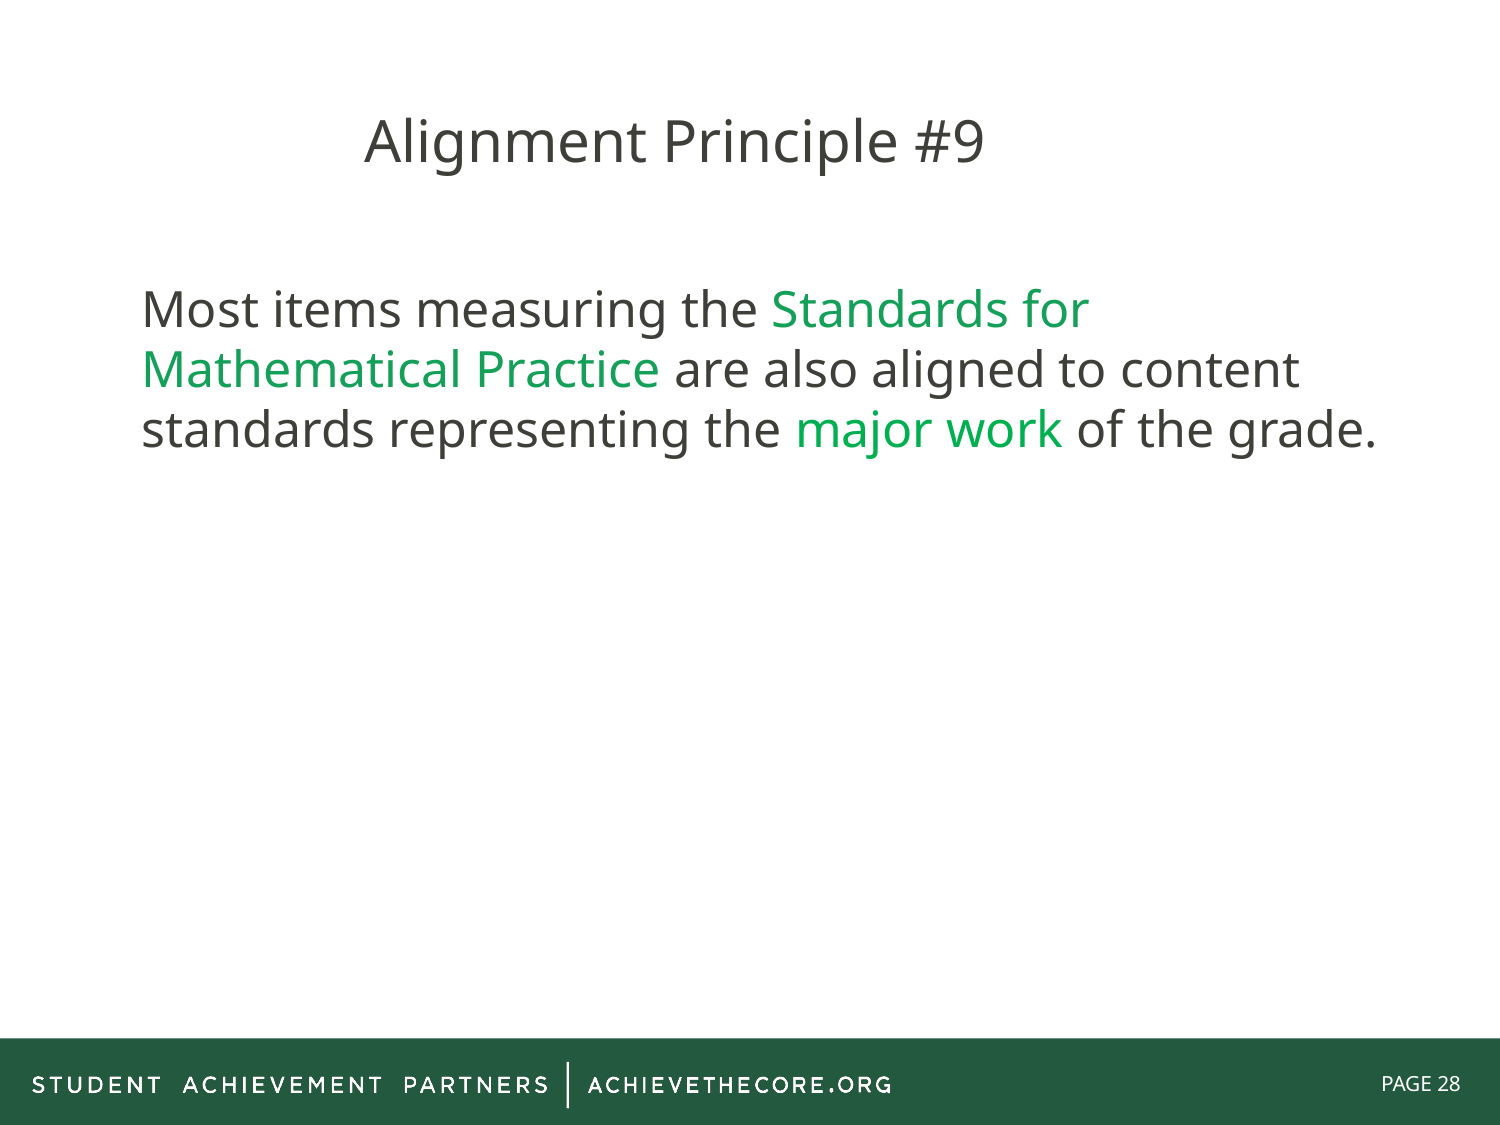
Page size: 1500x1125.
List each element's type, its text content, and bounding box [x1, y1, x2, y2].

list Most items measuring the Standards for Mathematical Practice are also aligned to content standards representing the major work of the grade. [70, 262, 1421, 1005]
title Alignment Principle #9 [0, 45, 1350, 233]
picture [12, 1055, 911, 1112]
